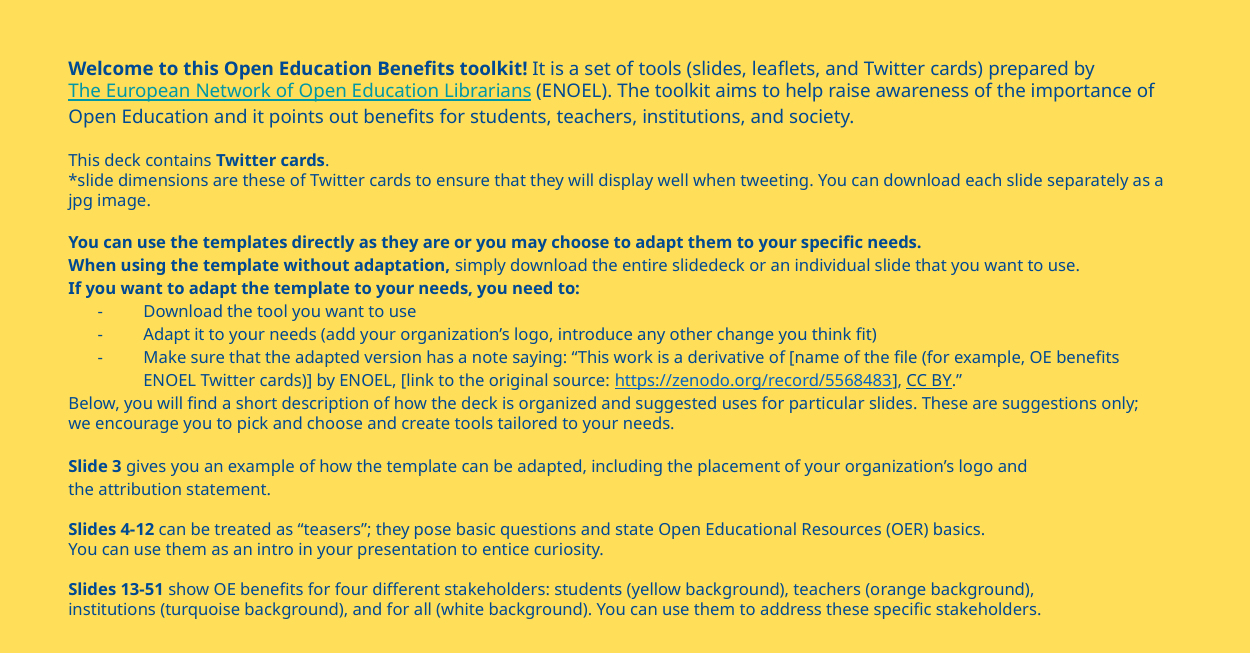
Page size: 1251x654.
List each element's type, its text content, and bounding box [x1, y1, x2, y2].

text_box Welcome to this Open Education Benefits toolkit! It is a set of tools (slides, leaflets, and Twitter cards) prepared by The European Network of Open Education Librarians (ENOEL). The toolkit aims to help raise awareness of the importance of Open Education and it points out benefits for students, teachers, institutions, and society. This deck contains Twitter cards. *slide dimensions are these of Twitter cards to ensure that they will display well when tweeting. You can download each slide separately as a jpg image. You can use the templates directly as they are or you may choose to adapt them to your specific needs. When using the template without adaptation, simply download the entire slidedeck or an individual slide that you want to use. If you want to adapt the template to your needs, you need to: Download the tool you want to use Adapt it to your needs (add your organization’s logo, introduce any other change you think fit) Make sure that the adapted version has a note saying: “This work is a derivative of [name of the file (for example, OE benefits ENOEL Twitter cards)] by ENOEL, [link to the original source: https://zenodo.org/record/5568483], CC BY.” Below, you will find a short description of how the deck is organized and suggested uses for particular slides. These are suggestions only; we encourage you to pick and choose and create tools tailored to your needs. Slide 3 gives you an example of how the template can be adapted, including the placement of your organization’s logo and the attribution statement. Slides 4-12 can be treated as “teasers”; they pose basic questions and state Open Educational Resources (OER) basics. You can use them as an intro in your presentation to entice curiosity. Slides 13-51 show OE benefits for four different stakeholders: students (yellow background), teachers (orange background), institutions (turquoise background), and for all (white background). You can use them to address these specific stakeholders. [53, 41, 1200, 654]
